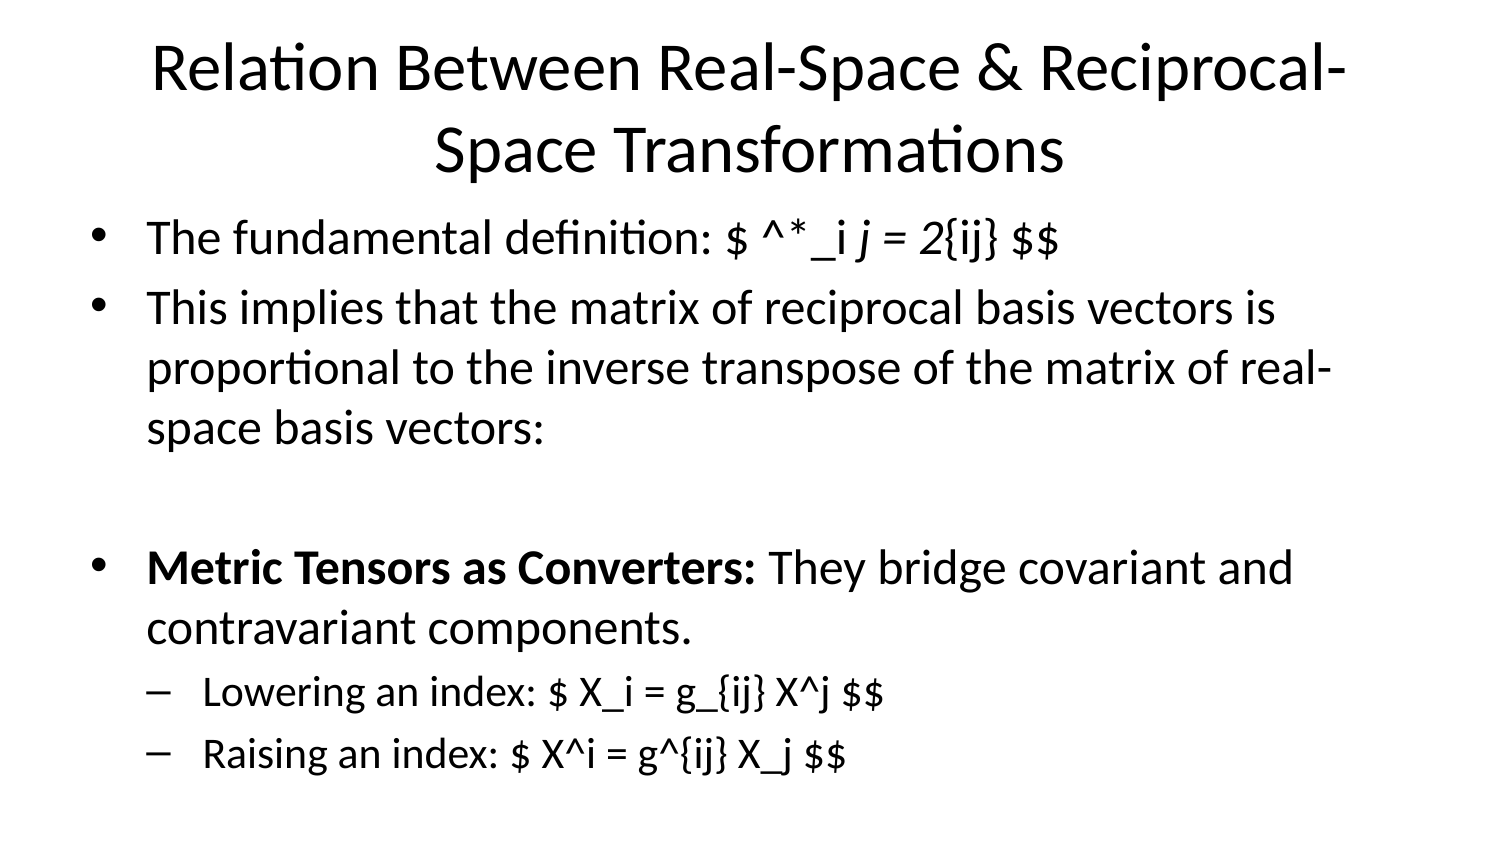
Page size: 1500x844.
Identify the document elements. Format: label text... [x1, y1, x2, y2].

title Relation Between Real-Space & Reciprocal-Space Transformations [75, 33, 1425, 175]
